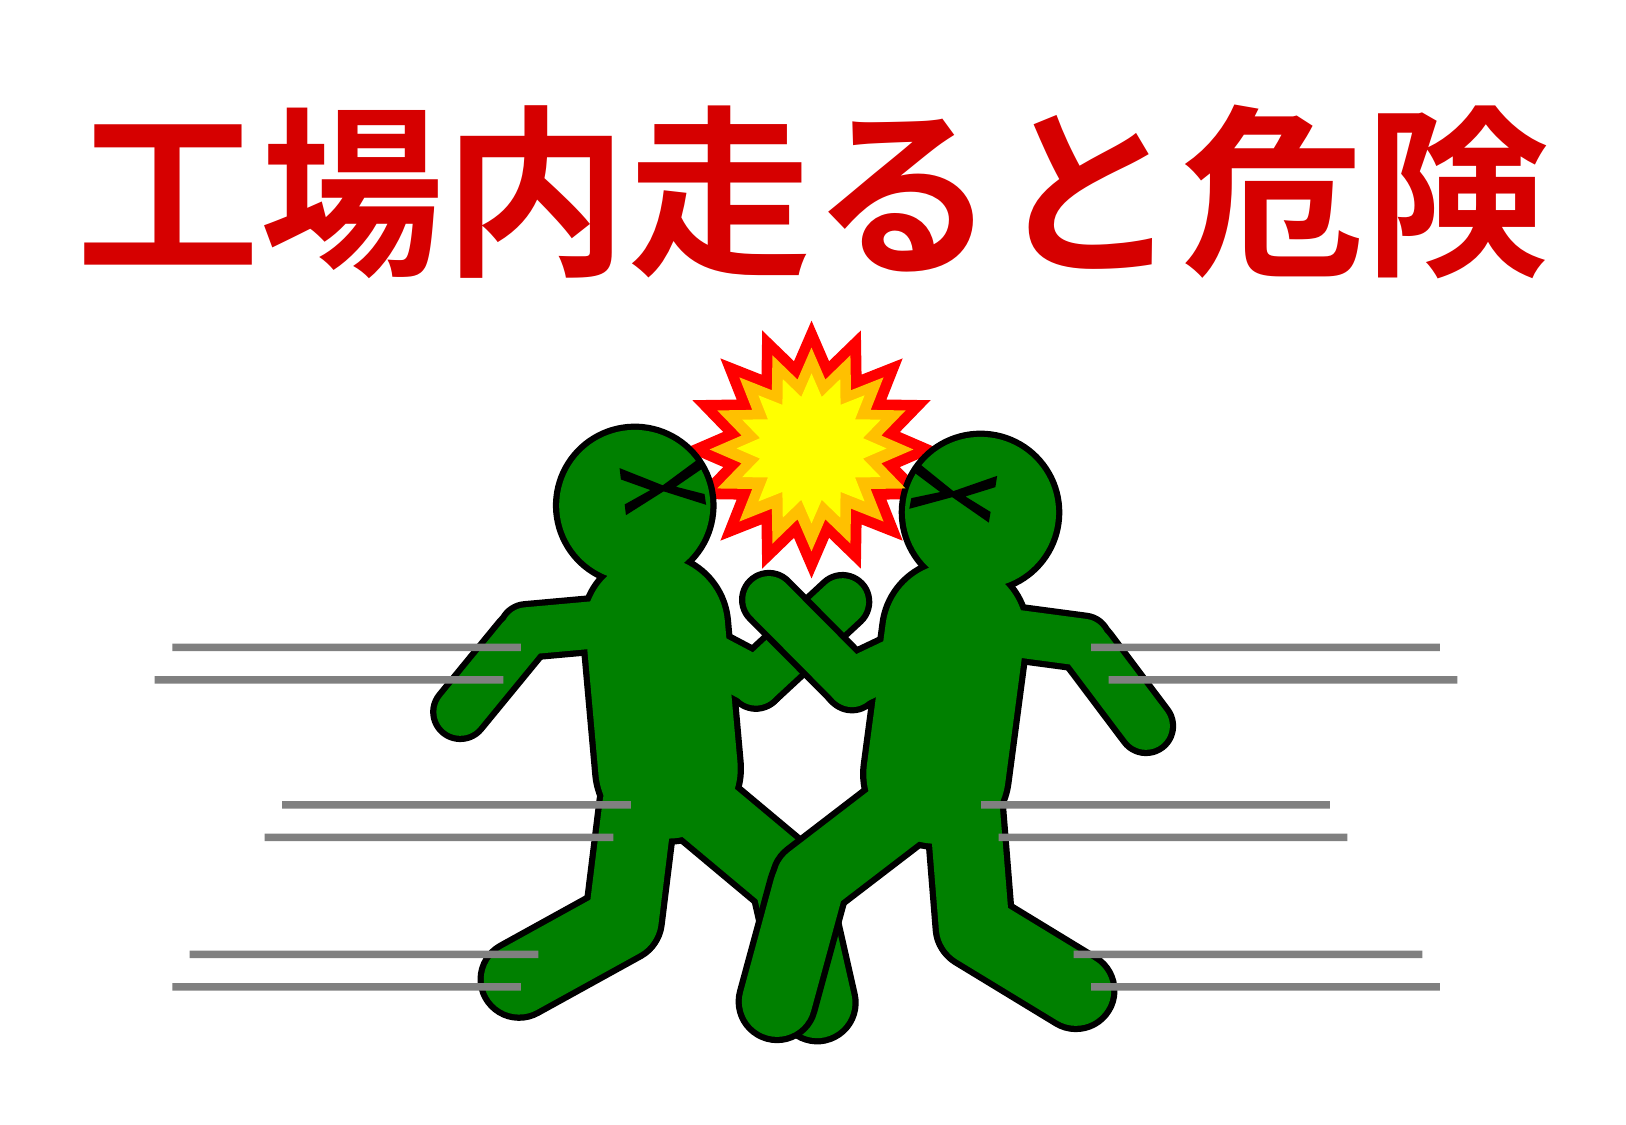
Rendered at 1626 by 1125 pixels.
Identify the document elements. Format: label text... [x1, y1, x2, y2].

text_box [980, 643, 1458, 991]
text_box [452, 320, 1153, 1040]
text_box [154, 643, 632, 991]
text_box 工場内走ると危険 [0, 70, 1625, 306]
